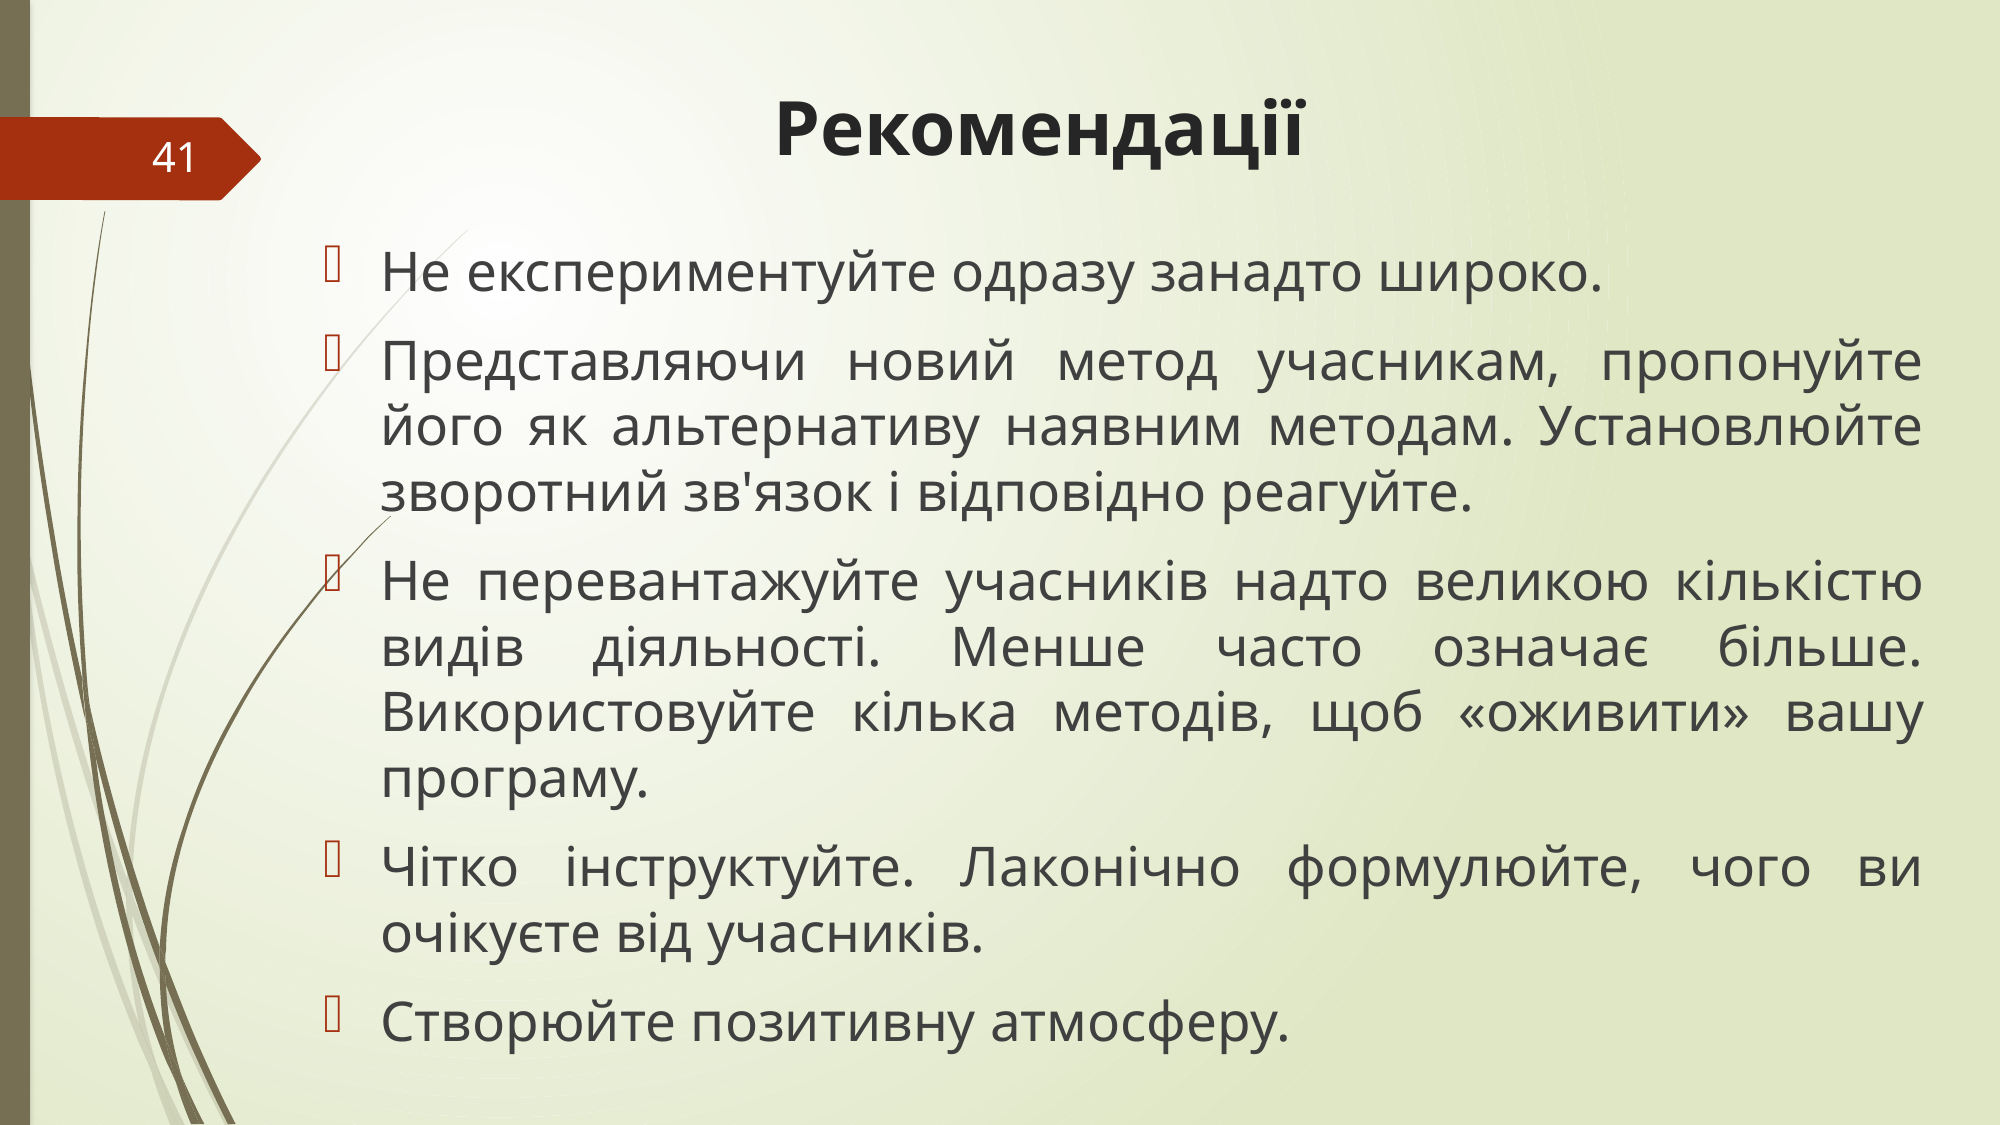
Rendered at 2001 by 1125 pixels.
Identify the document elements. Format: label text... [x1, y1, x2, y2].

slide_number 41 [87, 129, 216, 190]
title Рекомендації [308, 73, 1771, 284]
list Не експериментуйте одразу занадто широко. Представляючи новий метод учасникам, пропонуйте його як альтернативу наявним методам. Установлюйте зворотний зв'язок і відповідно реагуйте. Не перевантажуйте учасників надто великою кількістю видів діяльності. Менше часто означає більше. Використовуйте кілька методів, щоб «оживити» вашу програму. Чітко інструктуйте. Лаконічно формулюйте, чого ви очікуєте від учасників. Створюйте позитивну атмосферу. [308, 228, 1940, 1071]
